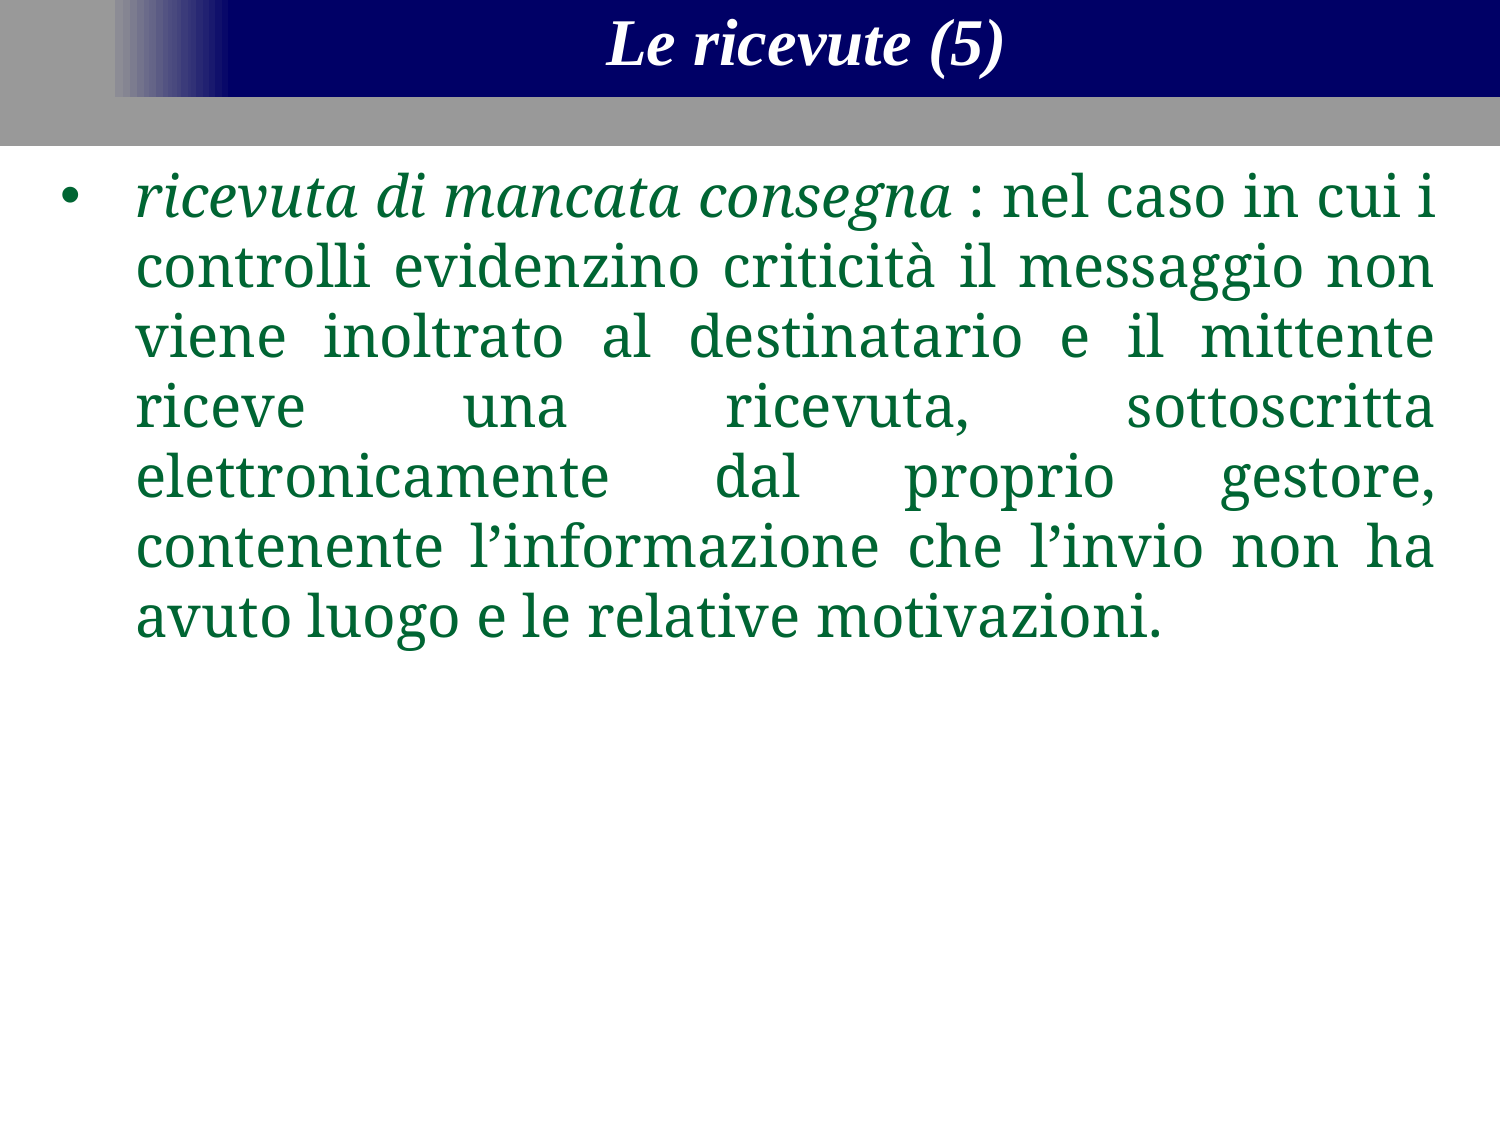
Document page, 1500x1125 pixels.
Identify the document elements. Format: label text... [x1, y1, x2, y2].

text_box Le ricevute (5) [93, 0, 1500, 129]
picture [0, 0, 1500, 1125]
text_box ricevuta di mancata consegna : nel caso in cui i controlli evidenzino criticità il messaggio non viene inoltrato al destinatario e il mittente riceve una ricevuta, sottoscritta elettronicamente dal proprio gestore, contenente l’informazione che l’invio non ha avuto luogo e le relative motivazioni. [45, 152, 1452, 657]
